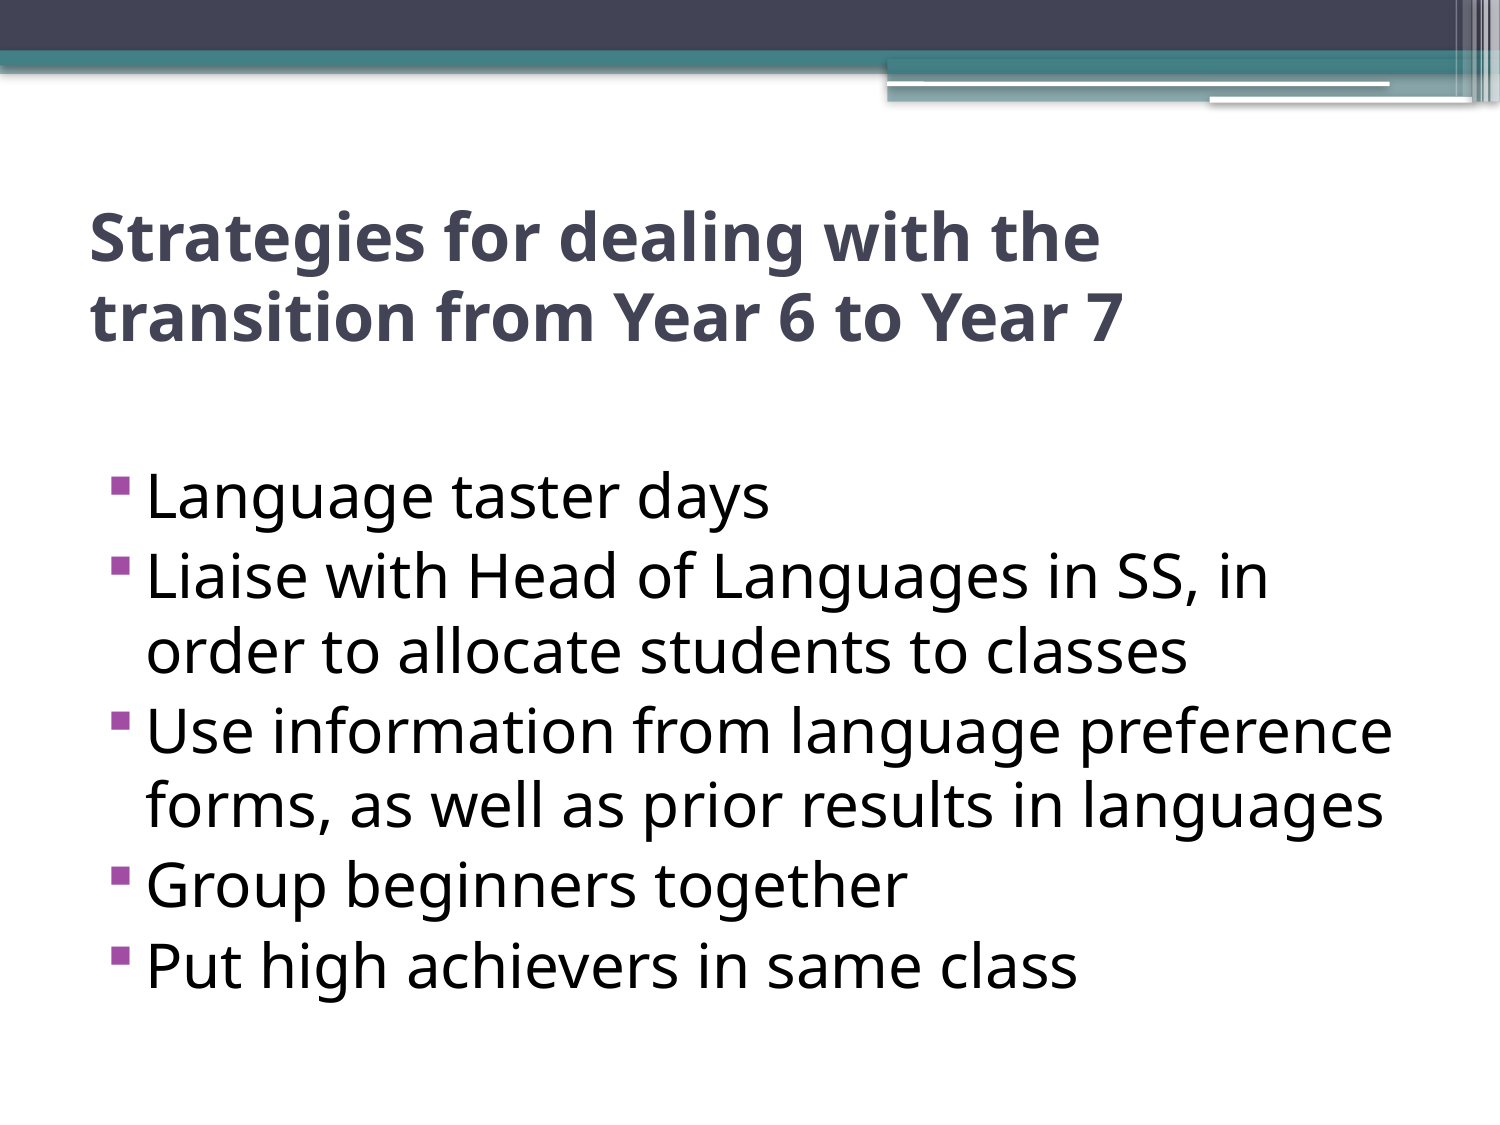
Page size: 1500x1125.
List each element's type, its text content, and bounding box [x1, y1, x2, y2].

list Language taster days Liaise with Head of Languages in SS, in order to allocate students to classes Use information from language preference forms, as well as prior results in languages Group beginners together Put high achievers in same class [75, 368, 1425, 1079]
title Strategies for dealing with the transition from Year 6 to Year 7 [75, 187, 1425, 363]
